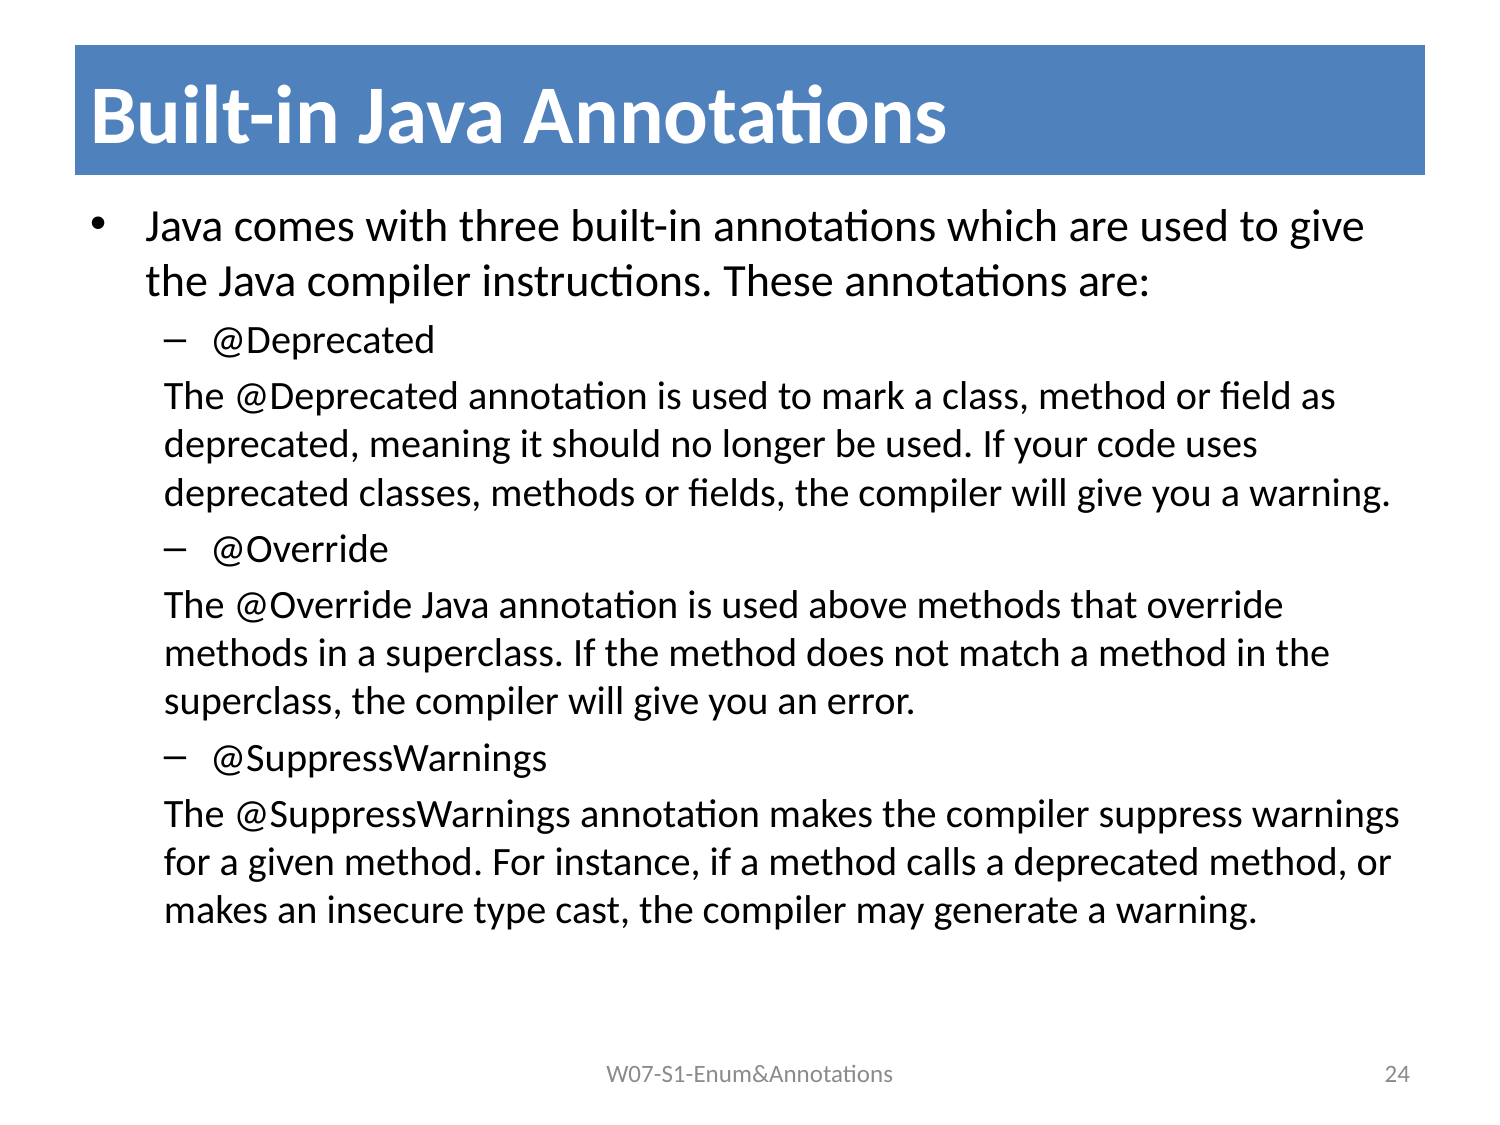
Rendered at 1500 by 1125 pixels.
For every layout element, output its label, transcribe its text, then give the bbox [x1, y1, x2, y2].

list Java comes with three built-in annotations which are used to give the Java compiler instructions. These annotations are: @Deprecated The @Deprecated annotation is used to mark a class, method or field as deprecated, meaning it should no longer be used. If your code uses deprecated classes, methods or fields, the compiler will give you a warning. @Override The @Override Java annotation is used above methods that override methods in a superclass. If the method does not match a method in the superclass, the compiler will give you an error. @SuppressWarnings The @SuppressWarnings annotation makes the compiler suppress warnings for a given method. For instance, if a method calls a deprecated method, or makes an insecure type cast, the compiler may generate a warning. [75, 187, 1425, 1005]
slide_number 24 [1074, 1042, 1425, 1103]
footer W07-S1-Enum&Annotations [512, 1042, 988, 1103]
title Built-in Java Annotations [75, 45, 1425, 175]
